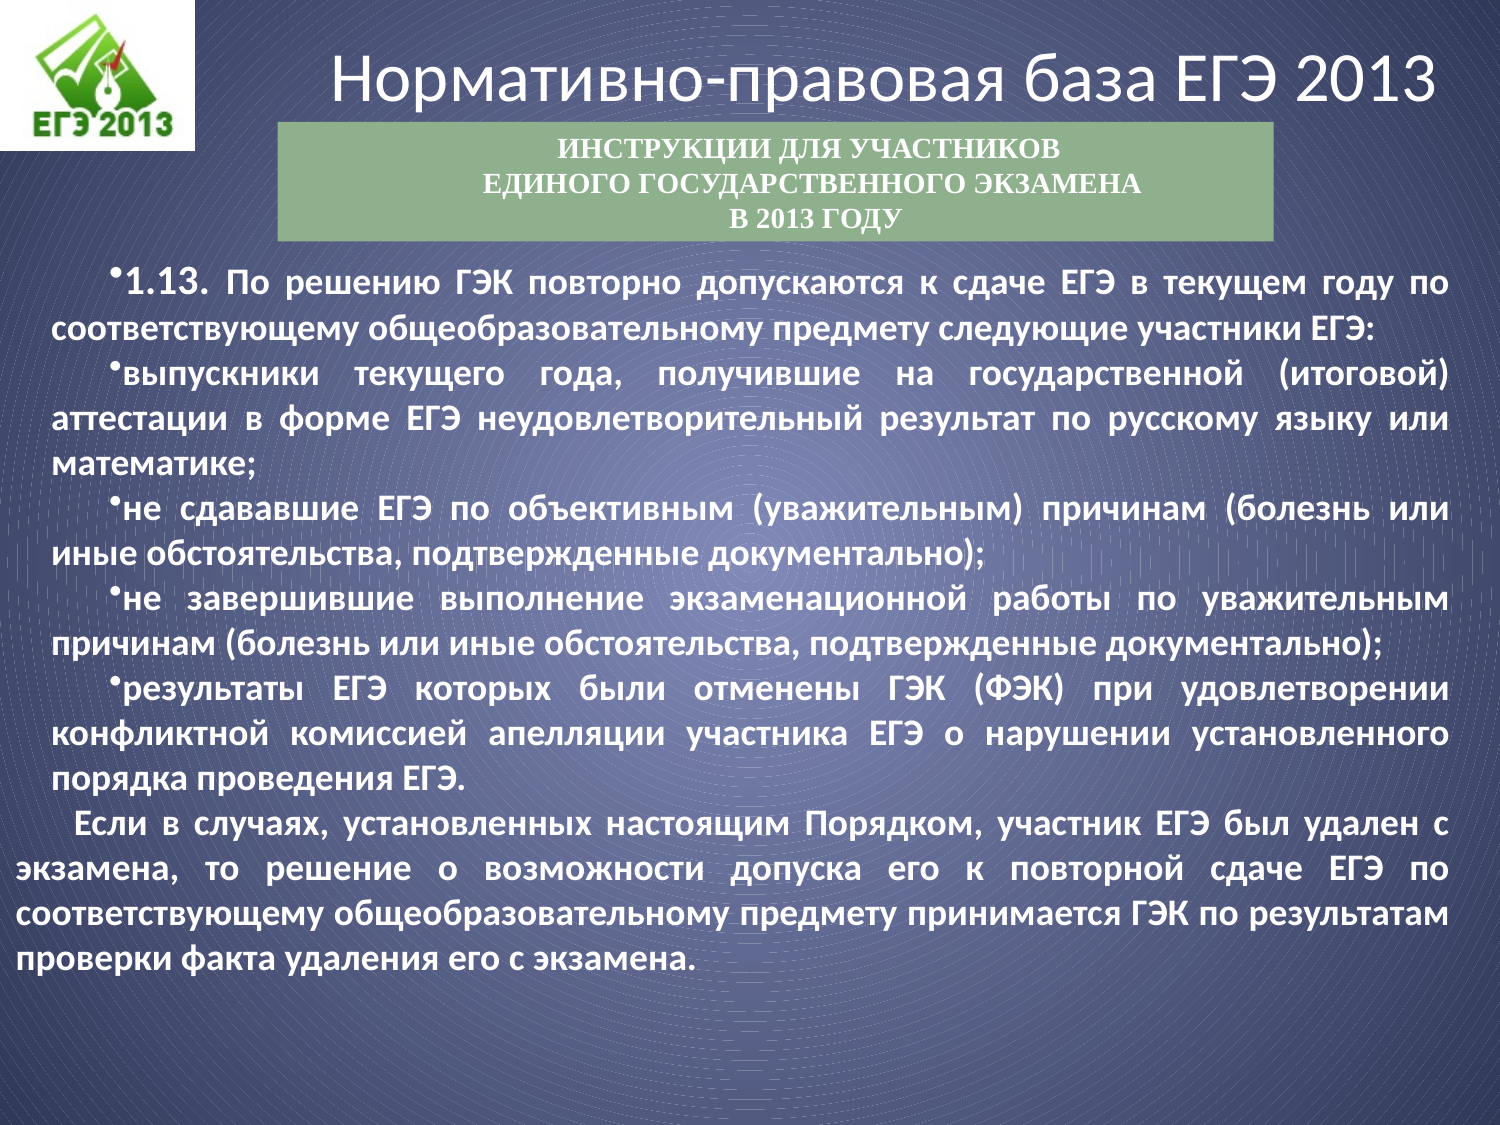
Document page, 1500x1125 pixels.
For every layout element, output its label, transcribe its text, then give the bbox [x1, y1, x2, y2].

text_box 1.13. По решению ГЭК повторно допускаются к сдаче ЕГЭ в текущем году по соответствующему общеобразовательному предмету следующие участники ЕГЭ: выпускники текущего года, получившие на государственной (итоговой) аттестации в форме ЕГЭ неудовлетворительный результат по русскому языку или математике; не сдававшие ЕГЭ по объективным (уважительным) причинам (болезнь или иные обстоятельства, подтвержденные документально); не завершившие выполнение экзаменационной работы по уважительным причинам (болезнь или иные обстоятельства, подтвержденные документально); результаты ЕГЭ которых были отменены ГЭК (ФЭК) при удовлетворении конфликтной комиссией апелляции участника ЕГЭ о нарушении установленного порядка проведения ЕГЭ. Если в случаях, установленных настоящим Порядком, участник ЕГЭ был удален с экзамена, то решение о возможности допуска его к повторной сдаче ЕГЭ по соответствующему общеобразовательному предмету принимается ГЭК по результатам проверки факта удаления его с экзамена. [0, 245, 1466, 986]
picture [0, 0, 195, 151]
text_box ИНСТРУКЦИИ ДЛЯ УЧАСТНИКОВ ЕДИНОГО ГОСУДАРСТВЕННОГО ЭКЗАМЕНА В 2013 ГОДУ [277, 148, 1274, 242]
text_box Нормативно-правовая база ЕГЭ 2013 [197, 0, 1454, 148]
